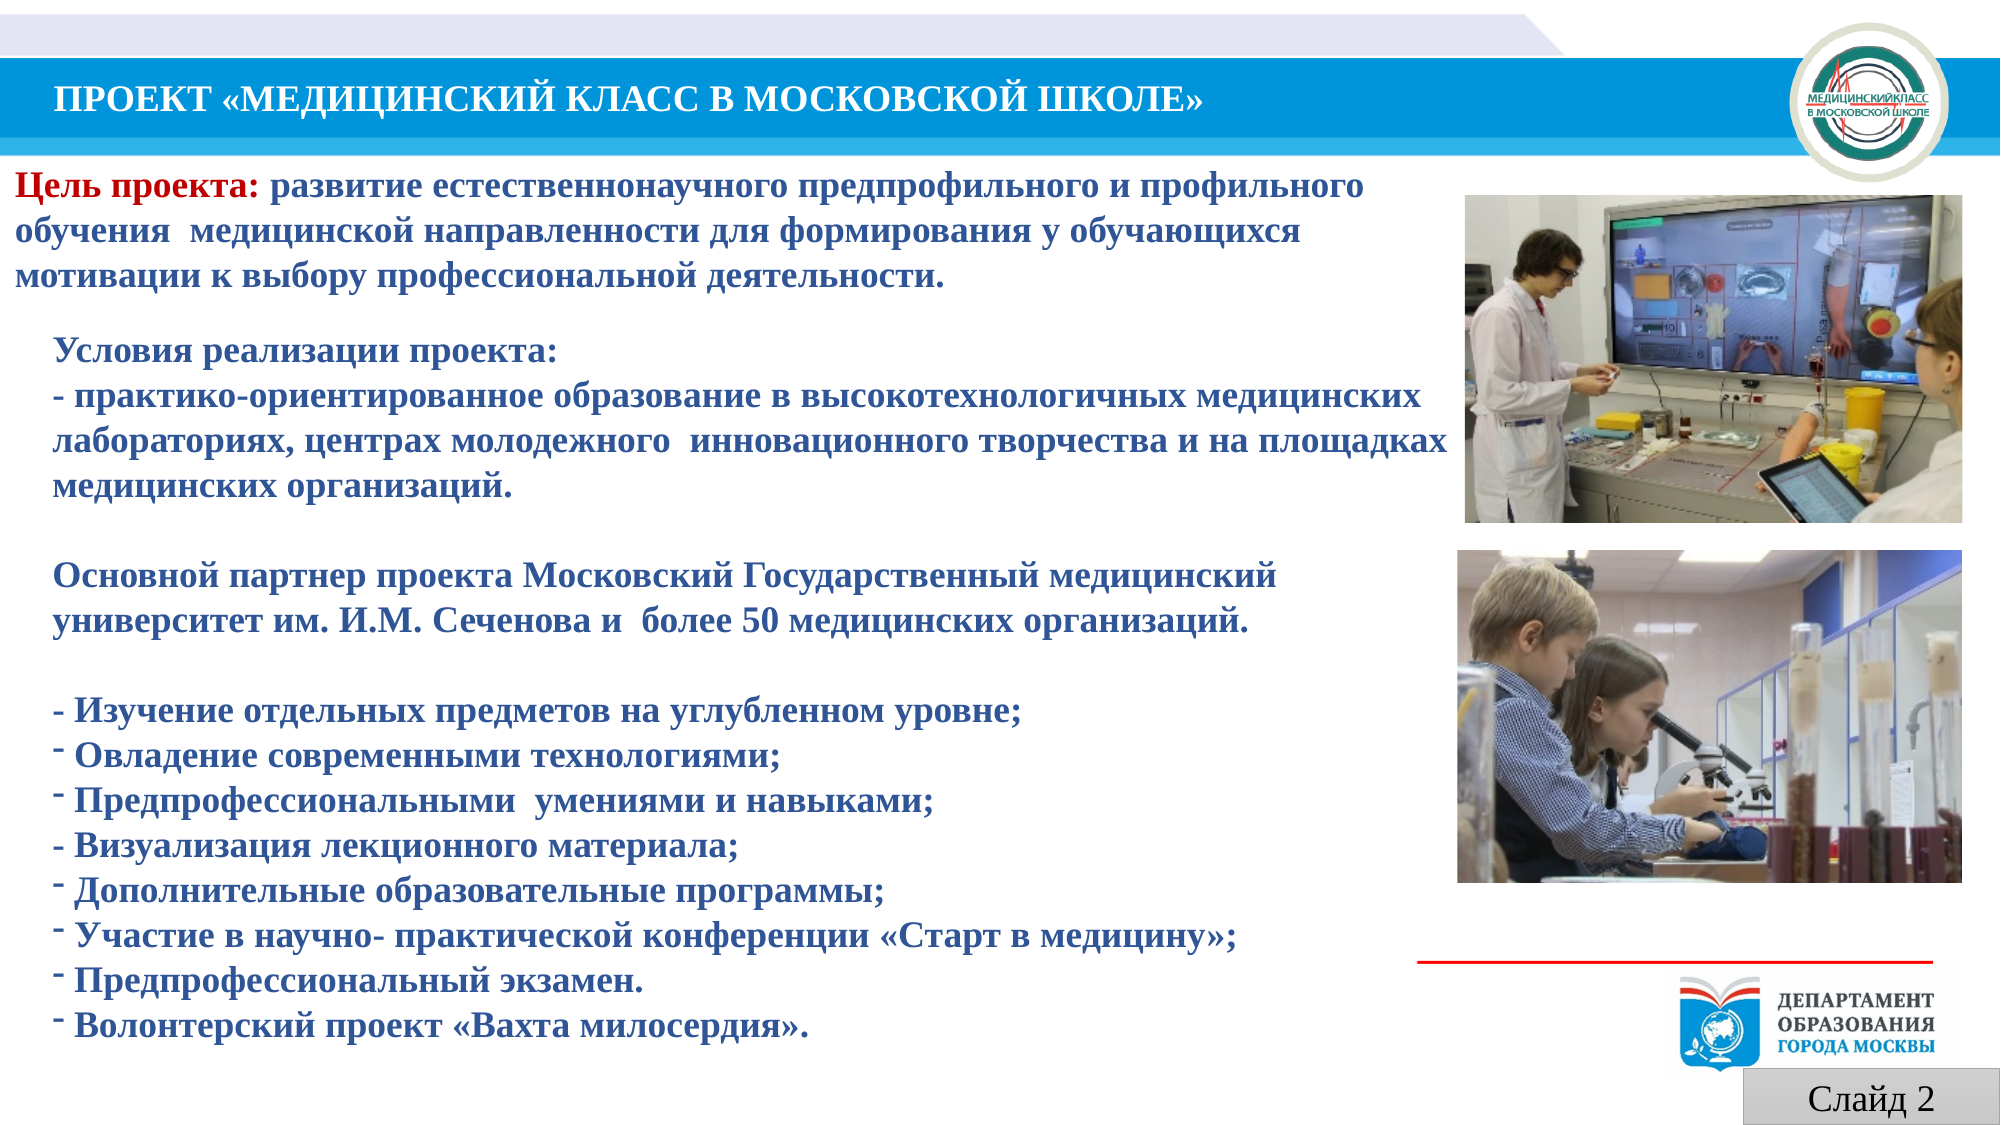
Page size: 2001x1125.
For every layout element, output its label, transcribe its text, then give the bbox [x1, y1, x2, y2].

picture [0, 0, 2001, 1125]
text_box ПРОЕКТ «МЕДИЦИНСКИЙ КЛАСС В МОСКОВСКОЙ ШКОЛЕ» [38, 66, 1220, 127]
text_box Цель проекта: развитие естественнонаучного предпрофильного и профильного обучения медицинской направленности для формирования у обучающихся мотивации к выбору профессиональной деятельности. [0, 152, 1456, 303]
text_box Условия реализации проекта: - практико-ориентированное образование в высокотехнологичных медицинских лабораториях, центрах молодежного инновационного творчества и на площадках медицинских организаций. Основной партнер проекта Московский Государственный медицинский университет им. И.М. Сеченова и более 50 медицинских организаций. - Изучение отдельных предметов на углубленном уровне; Овладение современными технологиями; Предпрофессиональными умениями и навыками; - Визуализация лекционного материала; Дополнительные образовательные программы; Участие в научно- практической конференции «Старт в медицину»; Предпрофессиональный экзамен. Волонтерский проект «Вахта милосердия». [37, 317, 1493, 1053]
text_box Слайд 2 [1743, 1068, 2000, 1125]
